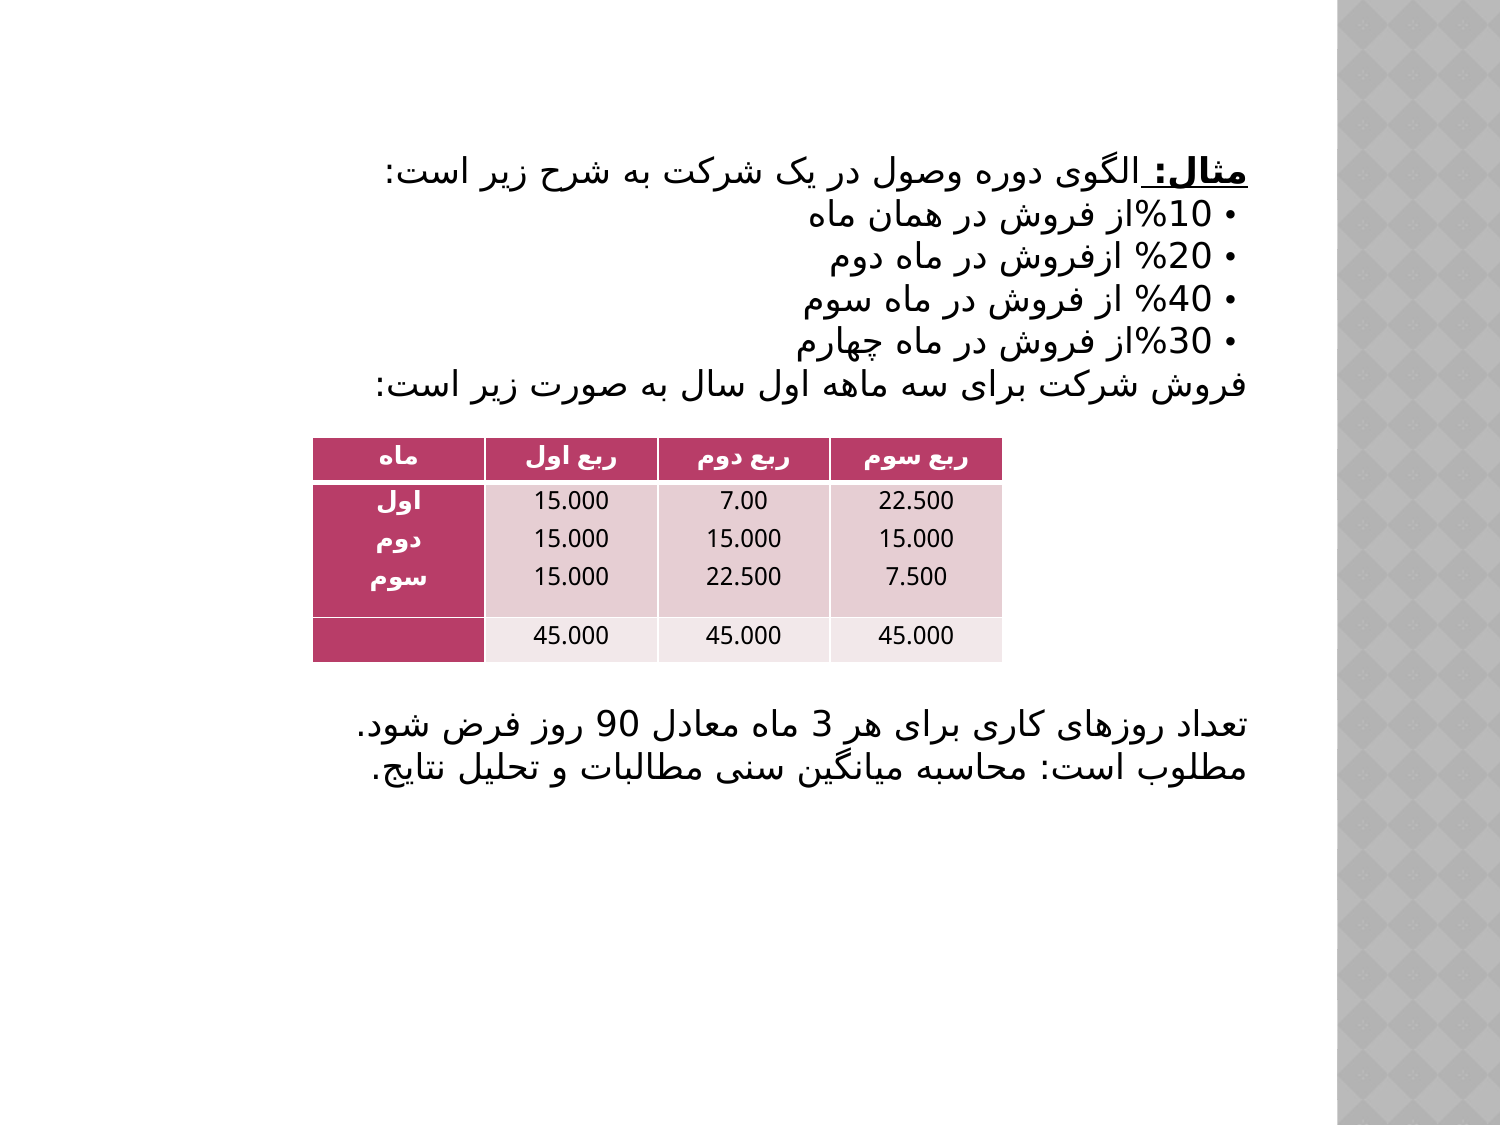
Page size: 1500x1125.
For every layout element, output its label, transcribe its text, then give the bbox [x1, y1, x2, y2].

text_box مثال: الگوی دوره وصول در یک شرکت به شرح زیر است: • %10از فروش در همان ماه • %20 ازفروش در ماه دوم • %40 از فروش در ماه سوم • %30از فروش در ماه چهارم فروش شرکت برای سه ماهه اول سال به صورت زیر است: تعداد روزهای کاری برای هر 3 ماه معادل 90 روز فرض شود. مطلوب است: محاسبه میانگین سنی مطالبات و تحلیل نتایج. [150, 140, 1263, 879]
